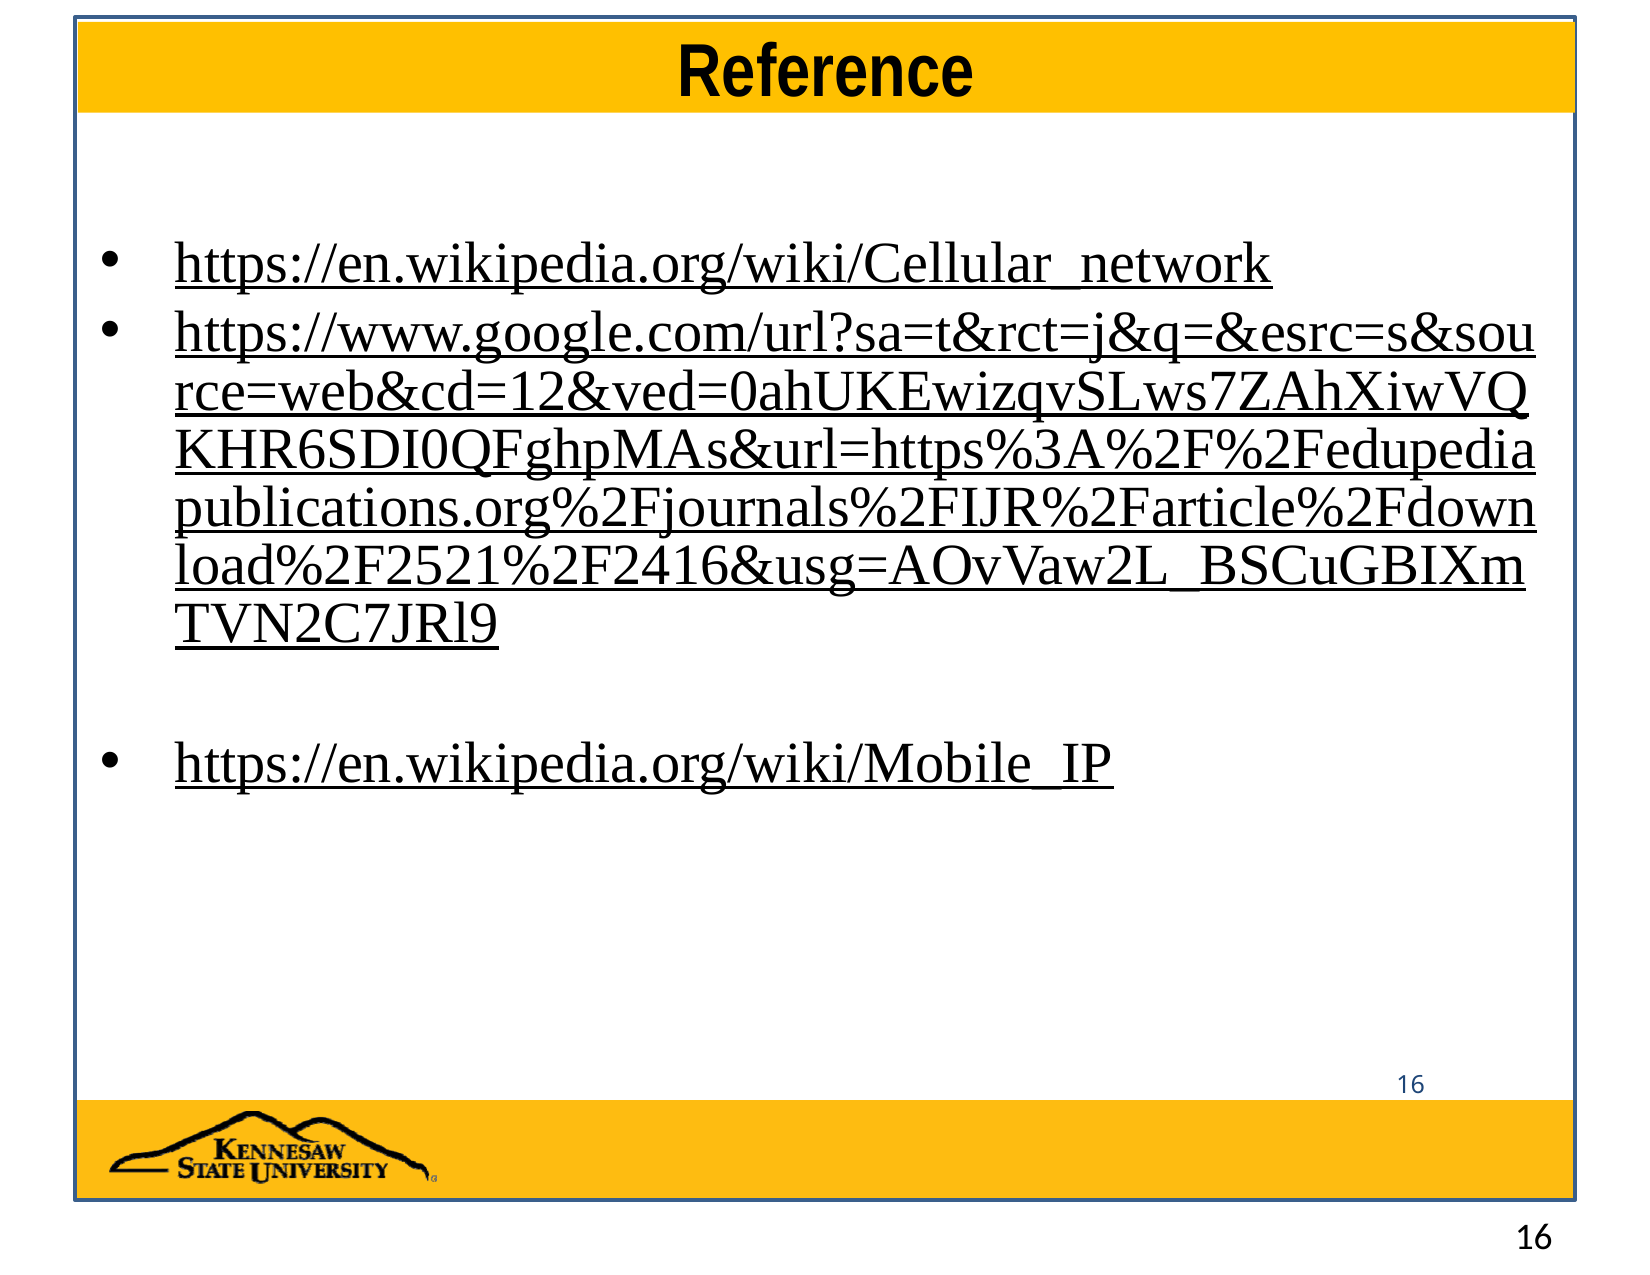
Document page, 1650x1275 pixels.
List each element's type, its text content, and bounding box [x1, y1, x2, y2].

title Reference [77, 21, 1575, 113]
picture [108, 1111, 437, 1184]
slide_number 16 [1299, 1042, 1425, 1103]
list https://en.wikipedia.org/wiki/Cellular_network https://www.google.com/url?sa=t&rct=j&q=&esrc=s&source=web&cd=12&ved=0ahUKEwizqvSLws7ZAhXiwVQKHR6SDI0QFghpMAs&url=https%3A%2F%2Fedupediapublications.org%2Fjournals%2FIJR%2Farticle%2Fdownload%2F2521%2F2416&usg=AOvVaw2L_BSCuGBIXmTVN2C7JRl9 https://en.wikipedia.org/wiki/Mobile_IP [99, 223, 1550, 1032]
